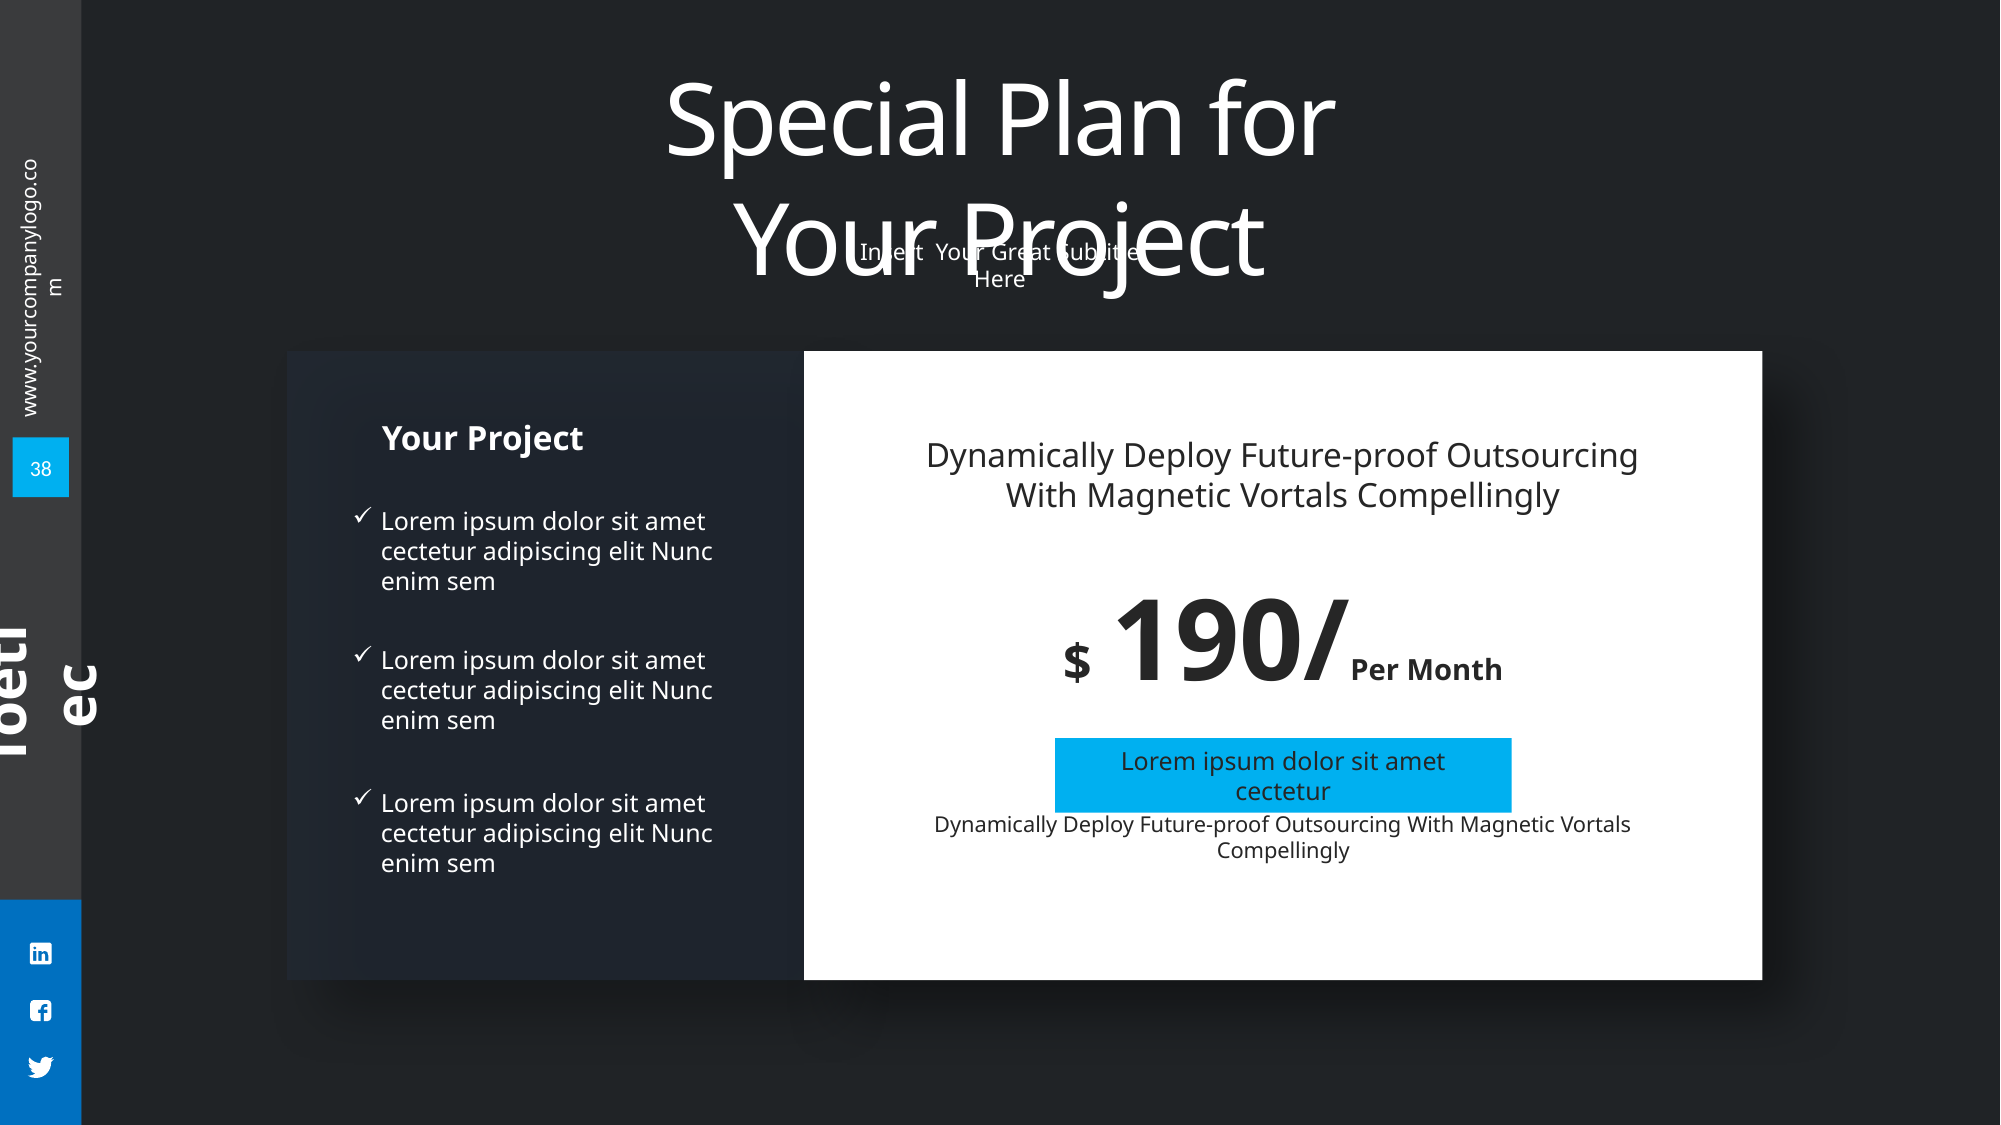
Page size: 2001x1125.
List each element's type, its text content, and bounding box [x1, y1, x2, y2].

text_box [803, 792, 1763, 981]
text_box Lorem ipsum dolor sit amet cectetur adipiscing elit Nunc enim sem [338, 792, 736, 885]
text_box [286, 792, 802, 981]
picture [81, 0, 2000, 792]
slide_number 38 [12, 437, 69, 498]
text_box Dynamically Deploy Future-proof Outsourcing With Magnetic Vortals Compellingly [876, 795, 1691, 878]
